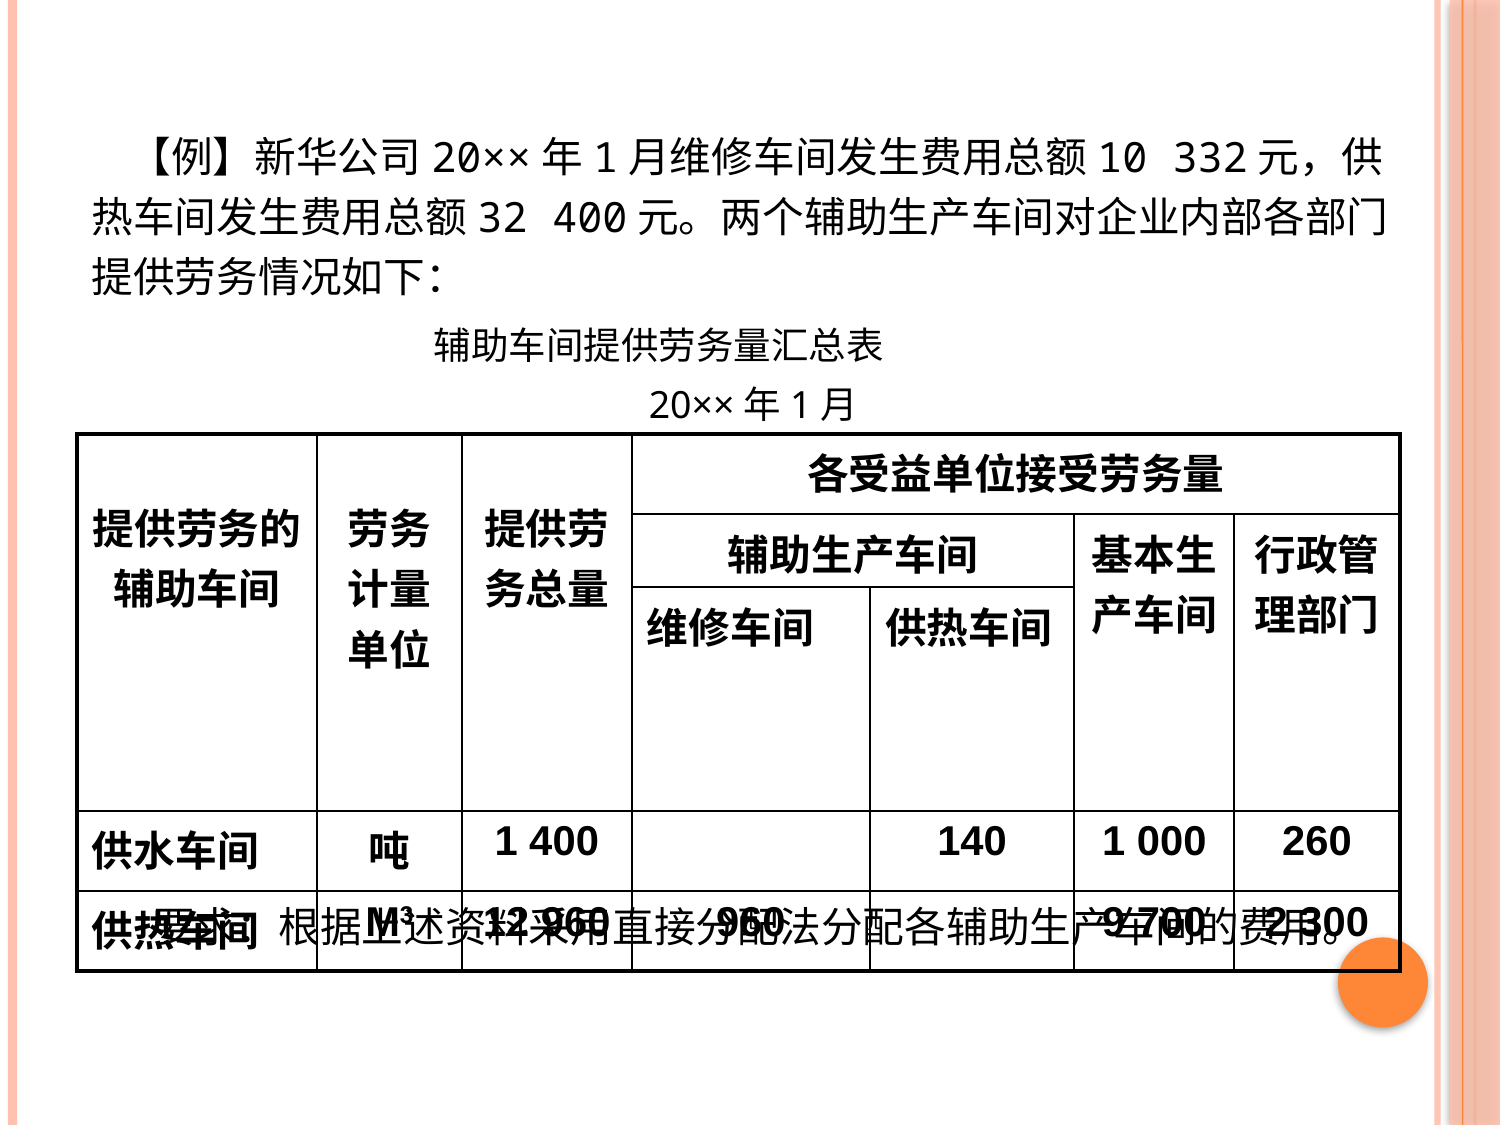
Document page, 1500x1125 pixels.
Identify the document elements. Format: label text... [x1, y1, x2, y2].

table_cell 行政管理部门 [1235, 515, 1398, 810]
table_cell [871, 892, 1073, 969]
table_cell 9 700 [1075, 892, 1233, 969]
table_cell M3 [318, 892, 461, 969]
table_cell 供水车间 [79, 812, 316, 890]
table_cell 基本生产车间 [1075, 515, 1233, 810]
table_cell 维修车间 [633, 588, 869, 810]
table_header 劳务计量单位 [318, 436, 461, 810]
table_cell 吨 [318, 812, 461, 890]
table_cell 辅助生产车间 [633, 515, 1073, 586]
table_cell 140 [871, 812, 1073, 890]
table_cell 供热车间 [79, 892, 316, 969]
table_cell 1 400 [463, 812, 631, 890]
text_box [418, 313, 1082, 435]
table_cell 12 960 [463, 892, 631, 969]
table_cell 供热车间 [871, 588, 1073, 810]
table_cell 2 300 [1235, 892, 1398, 969]
table_cell [633, 812, 869, 890]
table_header 提供劳务的辅助车间 [79, 436, 316, 810]
text_box 【例】新华公司20××年1月维修车间发生费用总额10 332元，供热车间发生费用总额32 400元。两个辅助生产车间对企业内部各部门提供劳务情况如下： [76, 113, 1412, 309]
table_cell 1 000 [1075, 812, 1233, 890]
table_header 各受益单位接受劳务量 [633, 436, 1398, 513]
table_cell 260 [1235, 812, 1398, 890]
table_cell 960 [633, 892, 869, 969]
table_header 提供劳务总量 [463, 443, 631, 810]
